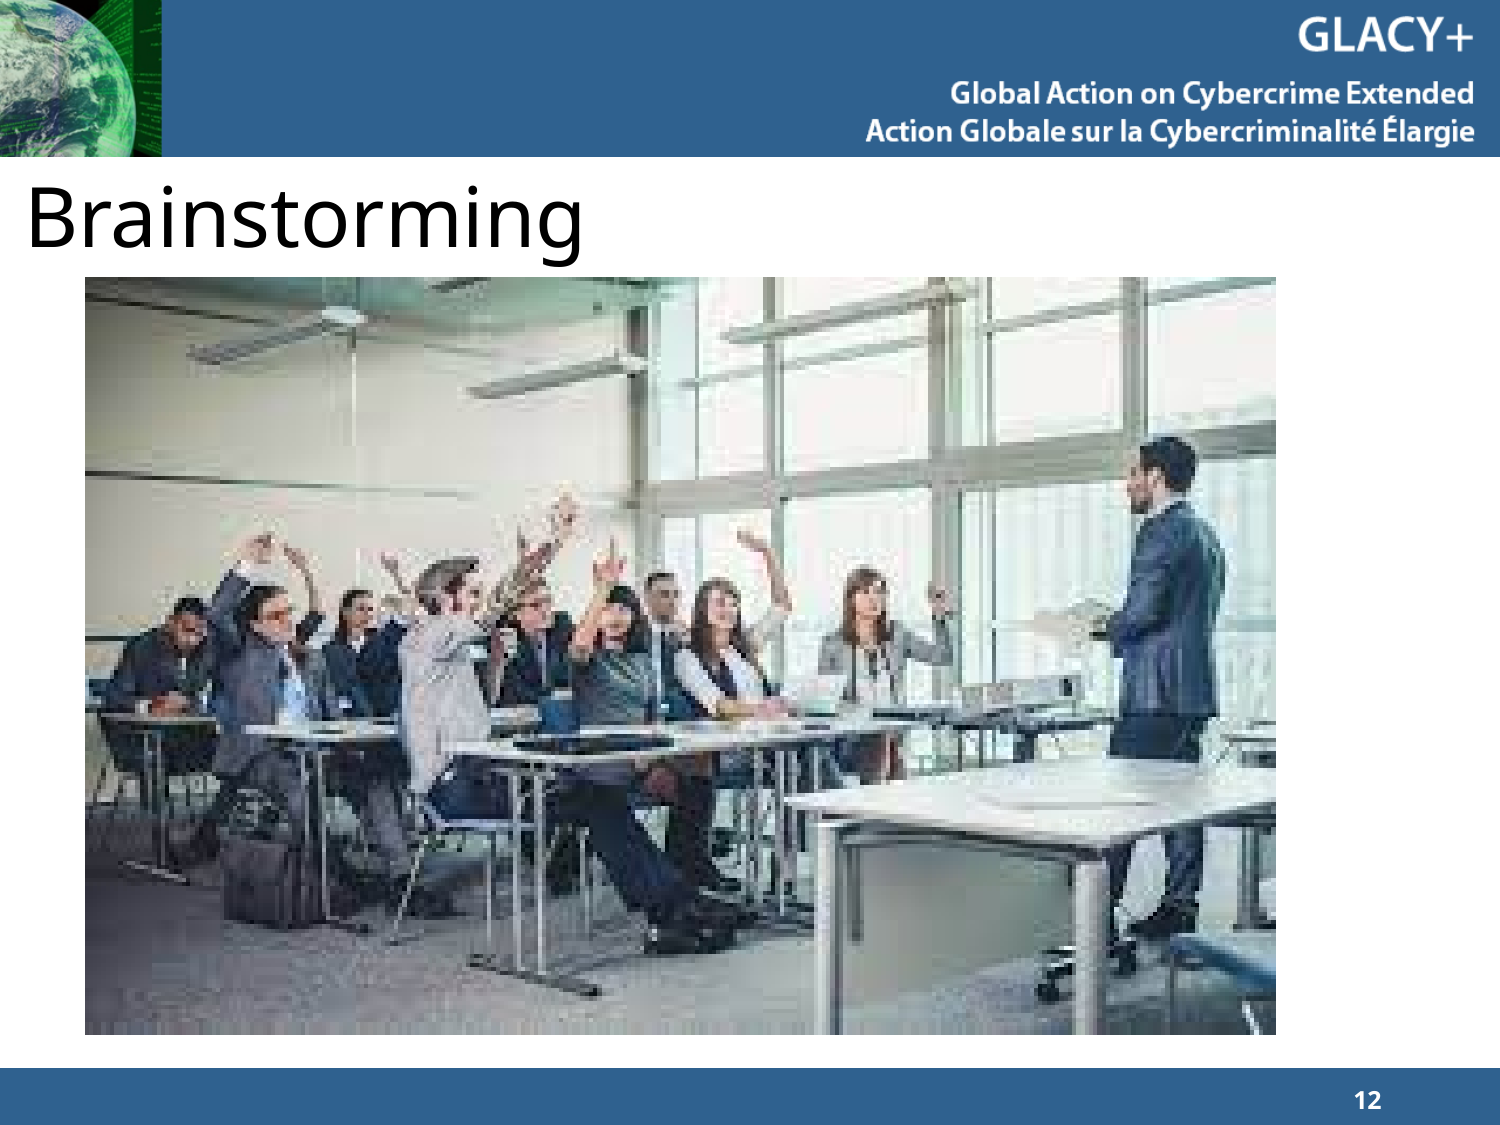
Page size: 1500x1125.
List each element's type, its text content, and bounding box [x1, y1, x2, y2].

slide_number 12 [1059, 1071, 1397, 1125]
picture [0, 0, 1500, 157]
picture [85, 277, 1276, 1035]
title Brainstorming [9, 126, 1397, 315]
